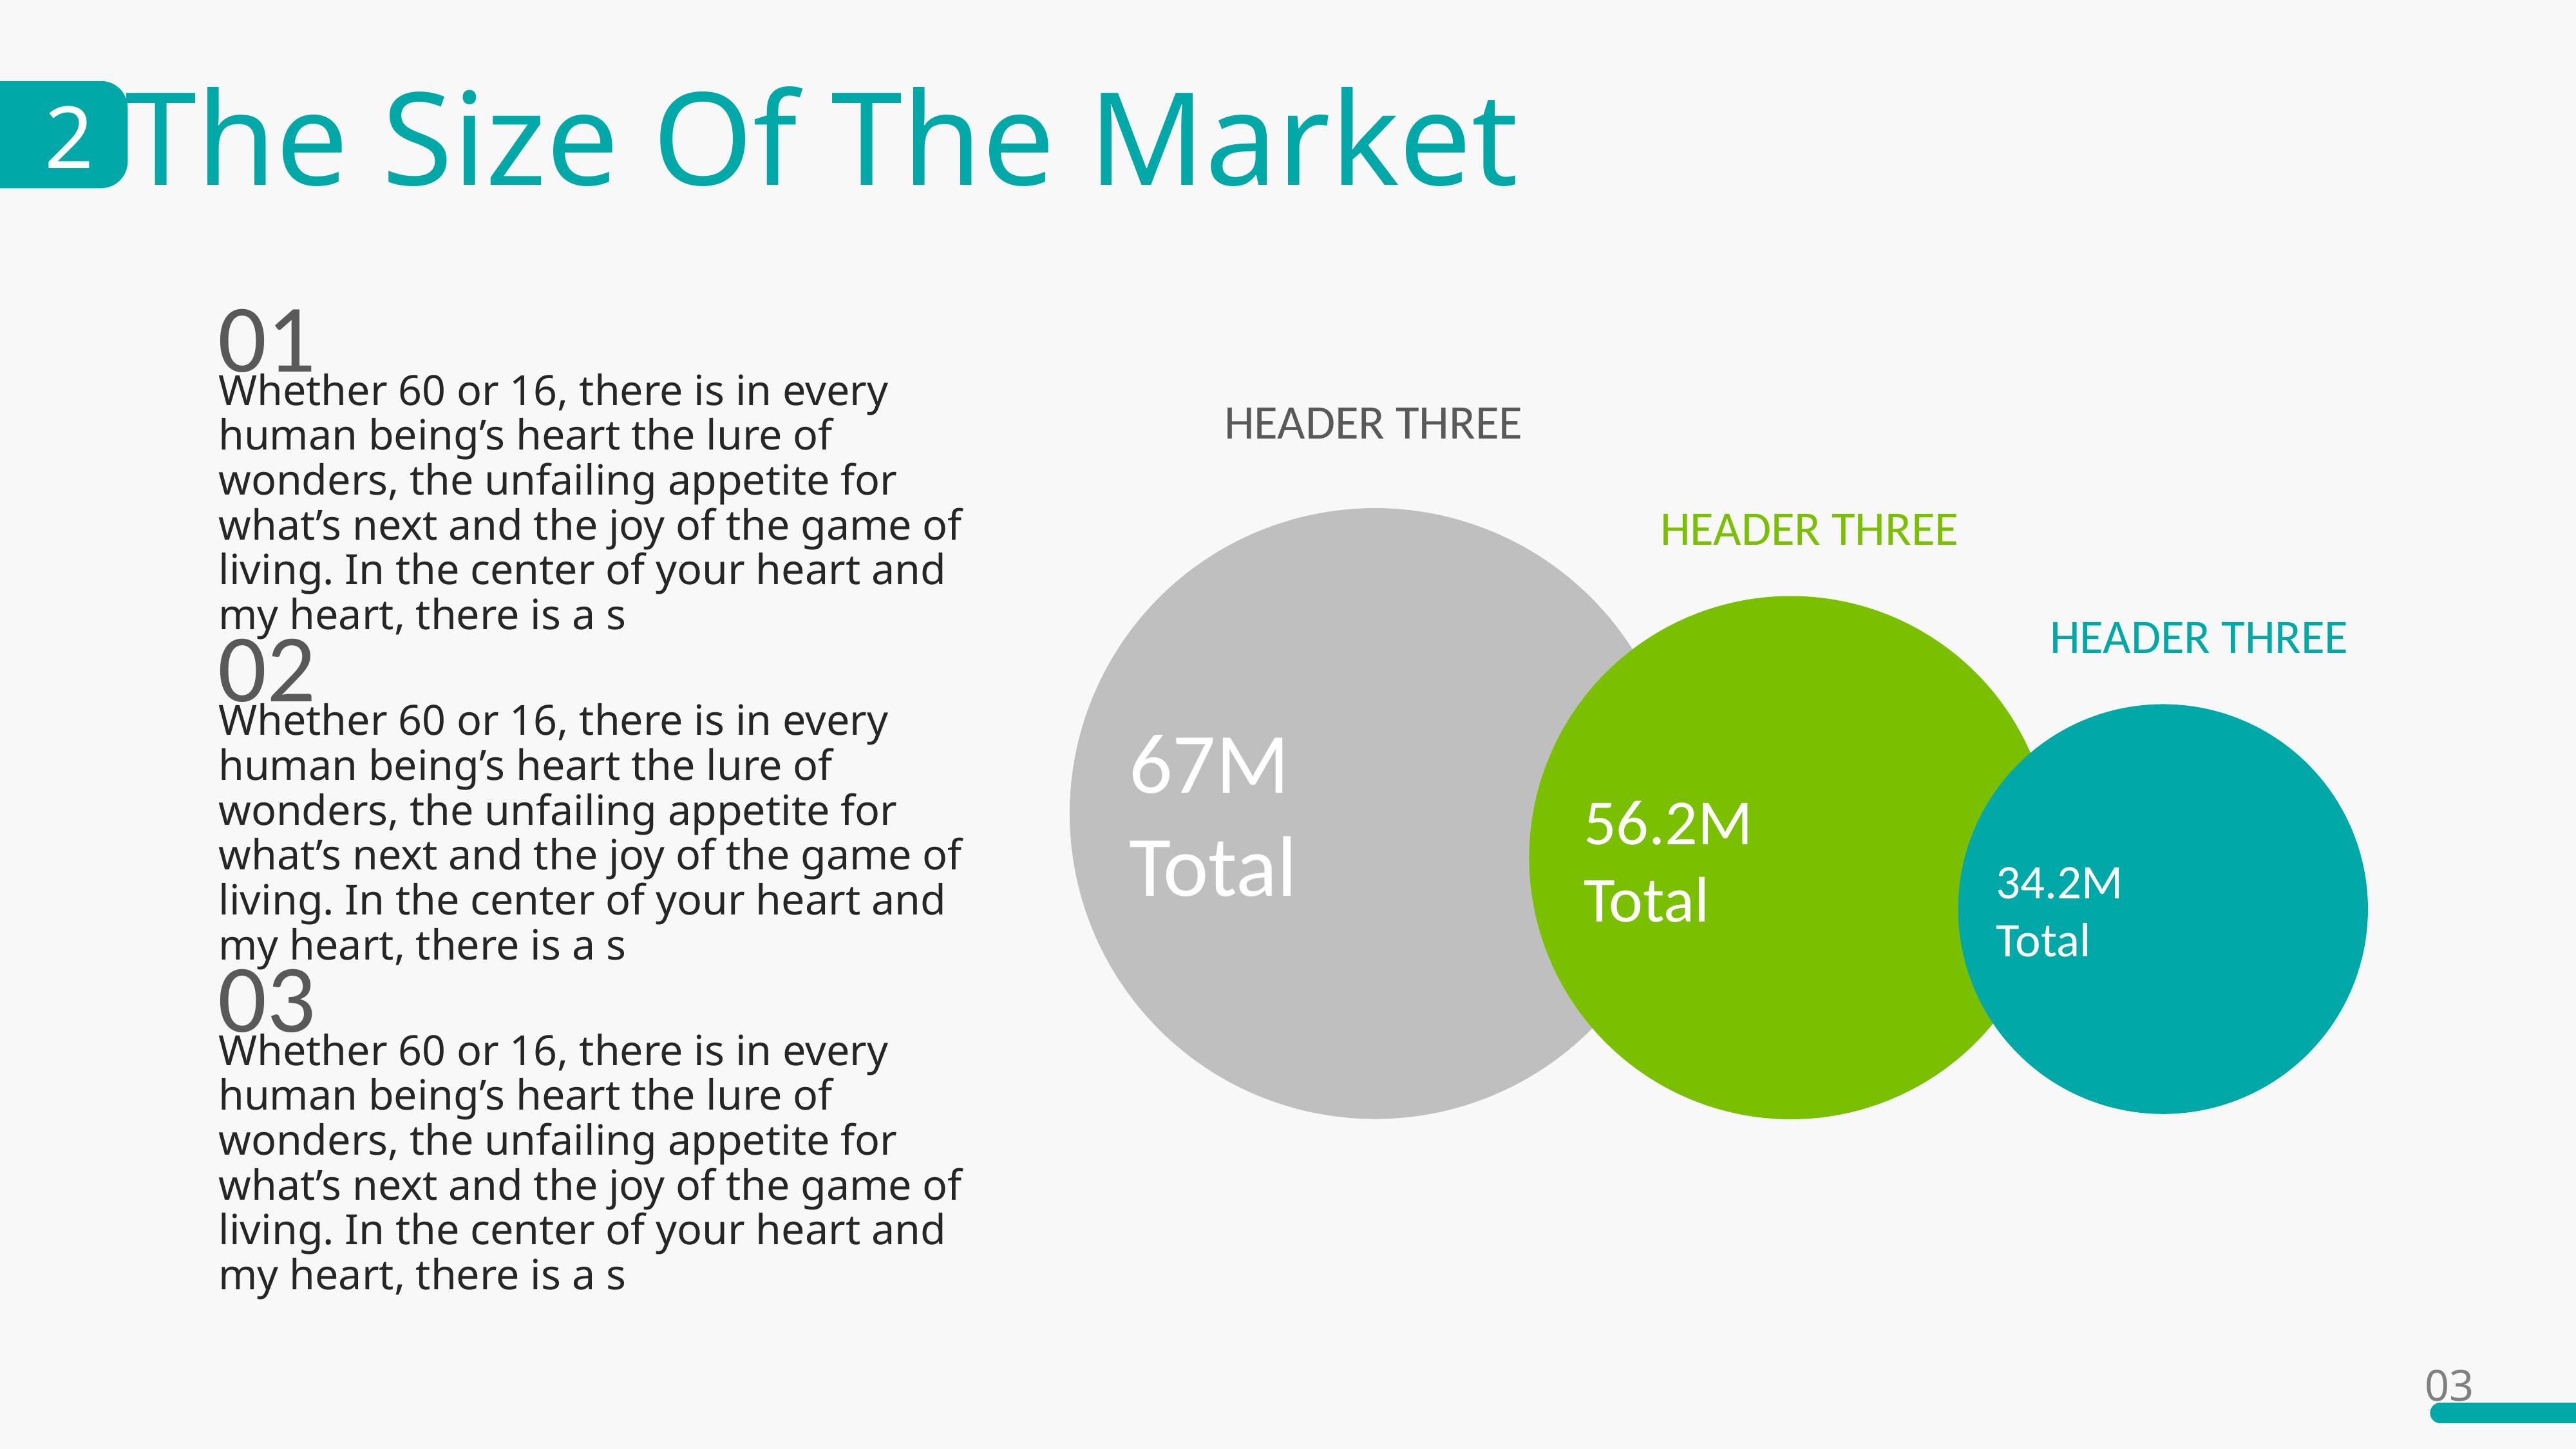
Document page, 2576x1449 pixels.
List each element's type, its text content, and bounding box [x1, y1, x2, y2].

text_box HEADER THREE [1215, 381, 1533, 459]
text_box The Size Of The Market [115, 46, 1528, 221]
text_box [1958, 704, 2369, 1114]
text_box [1529, 596, 2053, 1120]
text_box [0, 72, 128, 196]
text_box HEADER THREE [1651, 487, 1969, 565]
text_box HEADER THREE [2040, 595, 2358, 673]
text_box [1069, 507, 1681, 1119]
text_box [2414, 1348, 2576, 1419]
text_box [205, 925, 1003, 1268]
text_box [205, 595, 1003, 925]
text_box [205, 265, 1003, 595]
